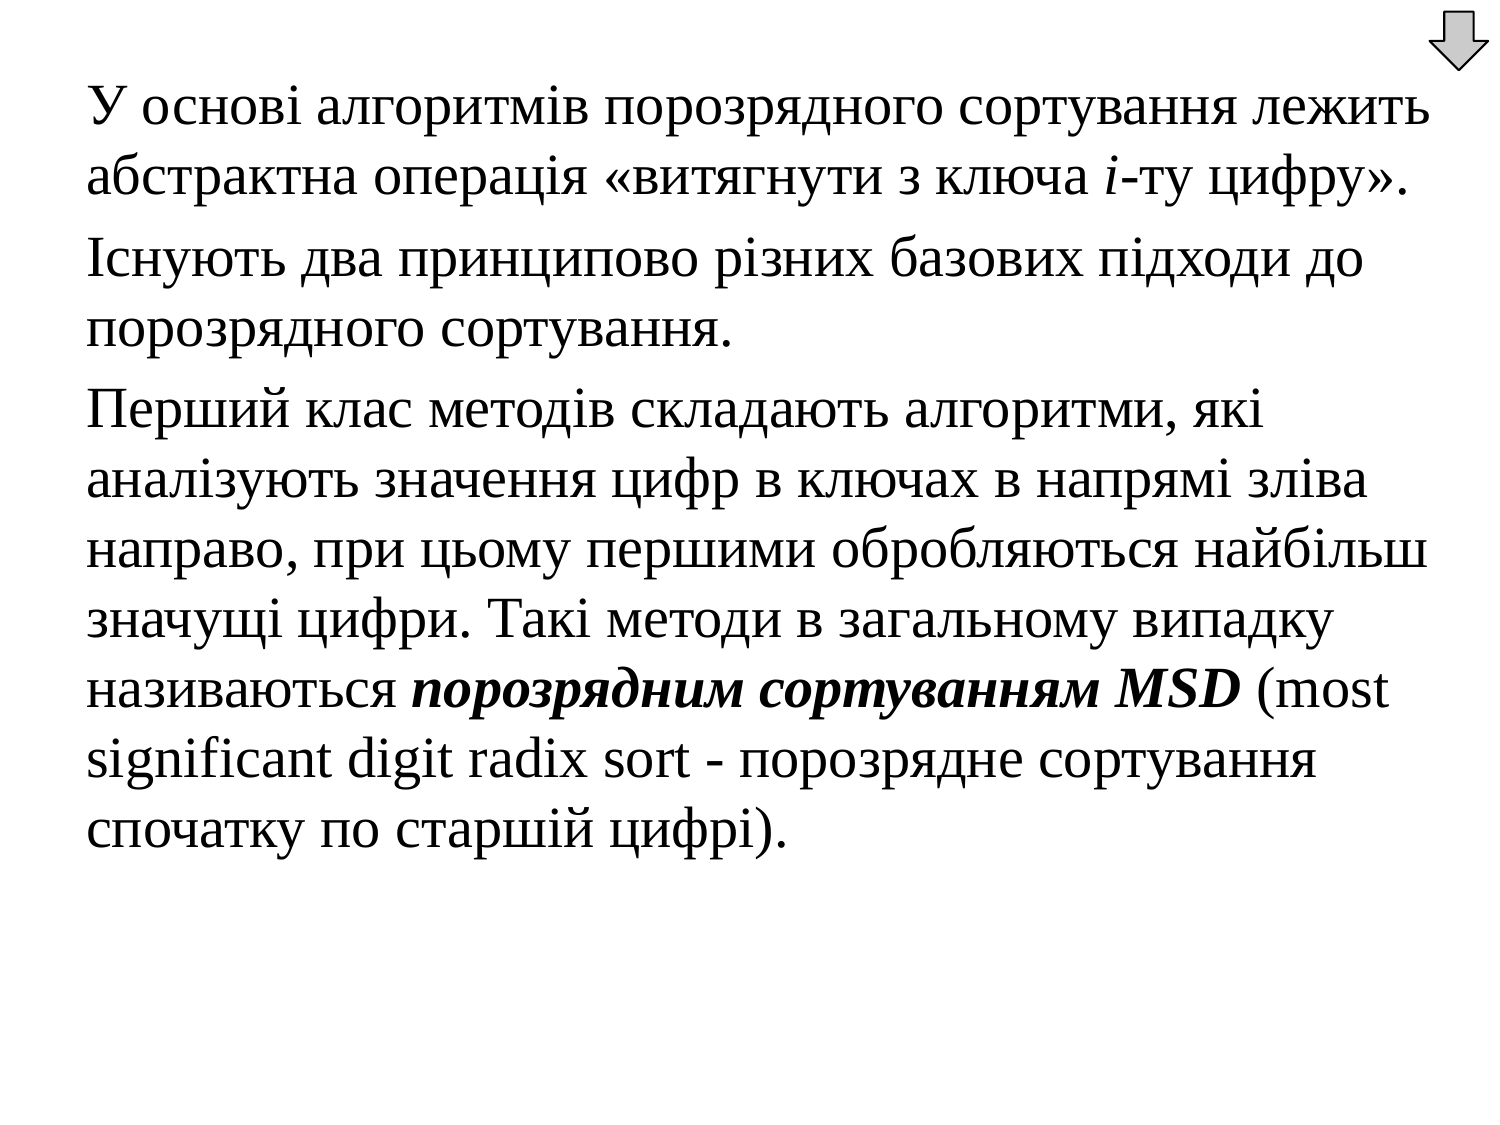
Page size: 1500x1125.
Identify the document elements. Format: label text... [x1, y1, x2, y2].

text_box [1429, 11, 1489, 71]
list У основі алгоритмів порозрядного сортування лежить абстрактна операція «витягнути з ключа i-ту цифру». Існують два принципово різних базових підходи до порозрядного сортування. Перший клас методів складають алгоритми, які аналізують значення цифр в ключах в напрямі зліва направо, при цьому першими обробляються найбільш значущі цифри. Такі методи в загальному випадку називаються порозрядним сортуванням MSD (most significant digit radix sort - порозрядне сортування спочатку по старшій цифрі). [0, 58, 1500, 1125]
